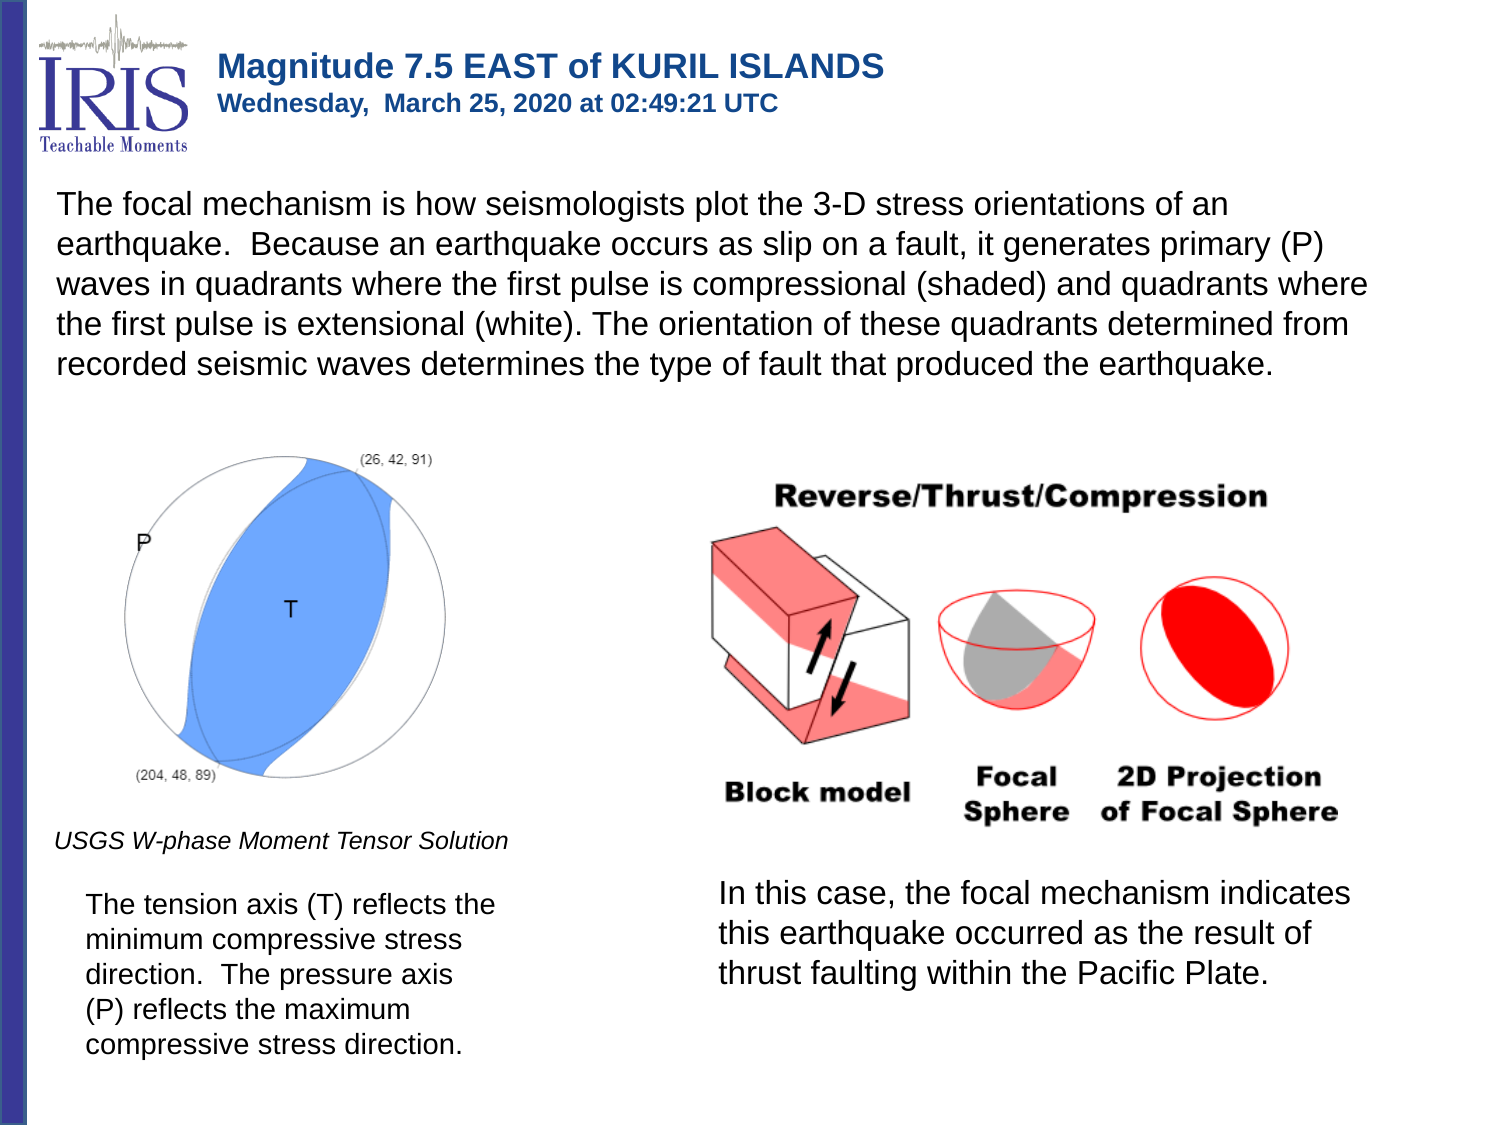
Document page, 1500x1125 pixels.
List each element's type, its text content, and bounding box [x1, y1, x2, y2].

picture [637, 457, 1338, 842]
text_box Magnitude 7.5 EAST of KURIL ISLANDS Wednesday, March 25, 2020 at 02:49:21 UTC [202, 0, 1499, 125]
text_box The focal mechanism is how seismologists plot the 3-D stress orientations of an earthquake. Because an earthquake occurs as slip on a fault, it generates primary (P) waves in quadrants where the first pulse is compressional (shaded) and quadrants where the first pulse is extensional (white). The orientation of these quadrants determined from recorded seismic waves determines the type of fault that produced the earthquake. [41, 174, 1425, 390]
picture [109, 444, 456, 809]
picture [39, 12, 188, 165]
text_box The tension axis (T) reflects the minimum compressive stress direction. The pressure axis (P) reflects the maximum compressive stress direction. [70, 877, 513, 1068]
text_box In this case, the focal mechanism indicates this earthquake occurred as the result of thrust faulting within the Pacific Plate. [703, 863, 1404, 999]
text_box USGS W-phase Moment Tensor Solution [39, 817, 533, 862]
text_box [0, 0, 27, 1125]
